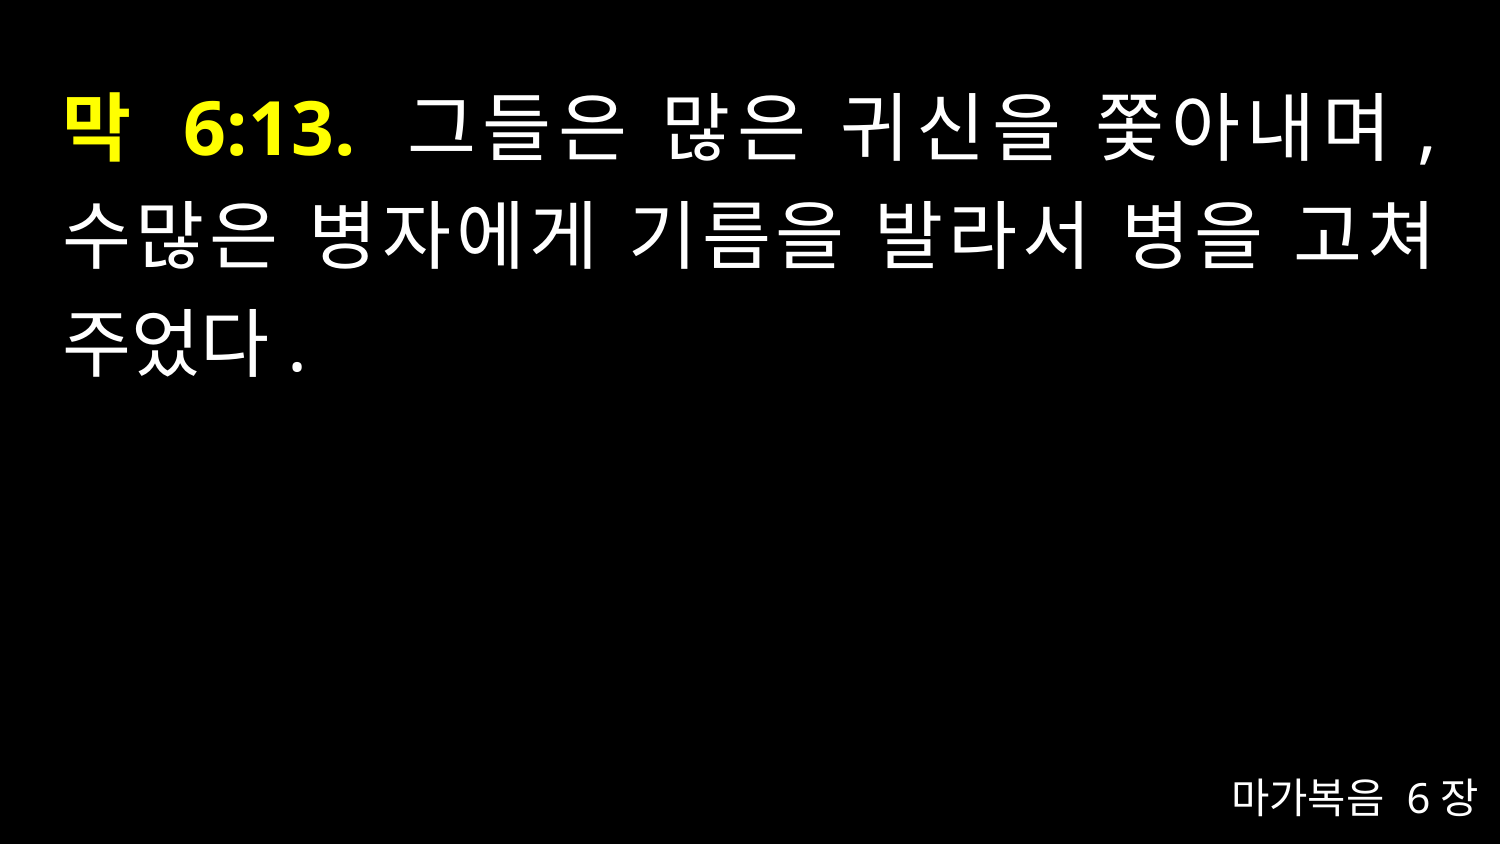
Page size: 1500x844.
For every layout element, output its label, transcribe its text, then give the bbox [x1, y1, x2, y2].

title 막 6:13. 그들은 많은 귀신을 쫓아내며, 수많은 병자에게 기름을 발라서 병을 고쳐 주었다. [0, 0, 1500, 844]
subtitle 마가복음 6장 [916, 770, 1500, 844]
